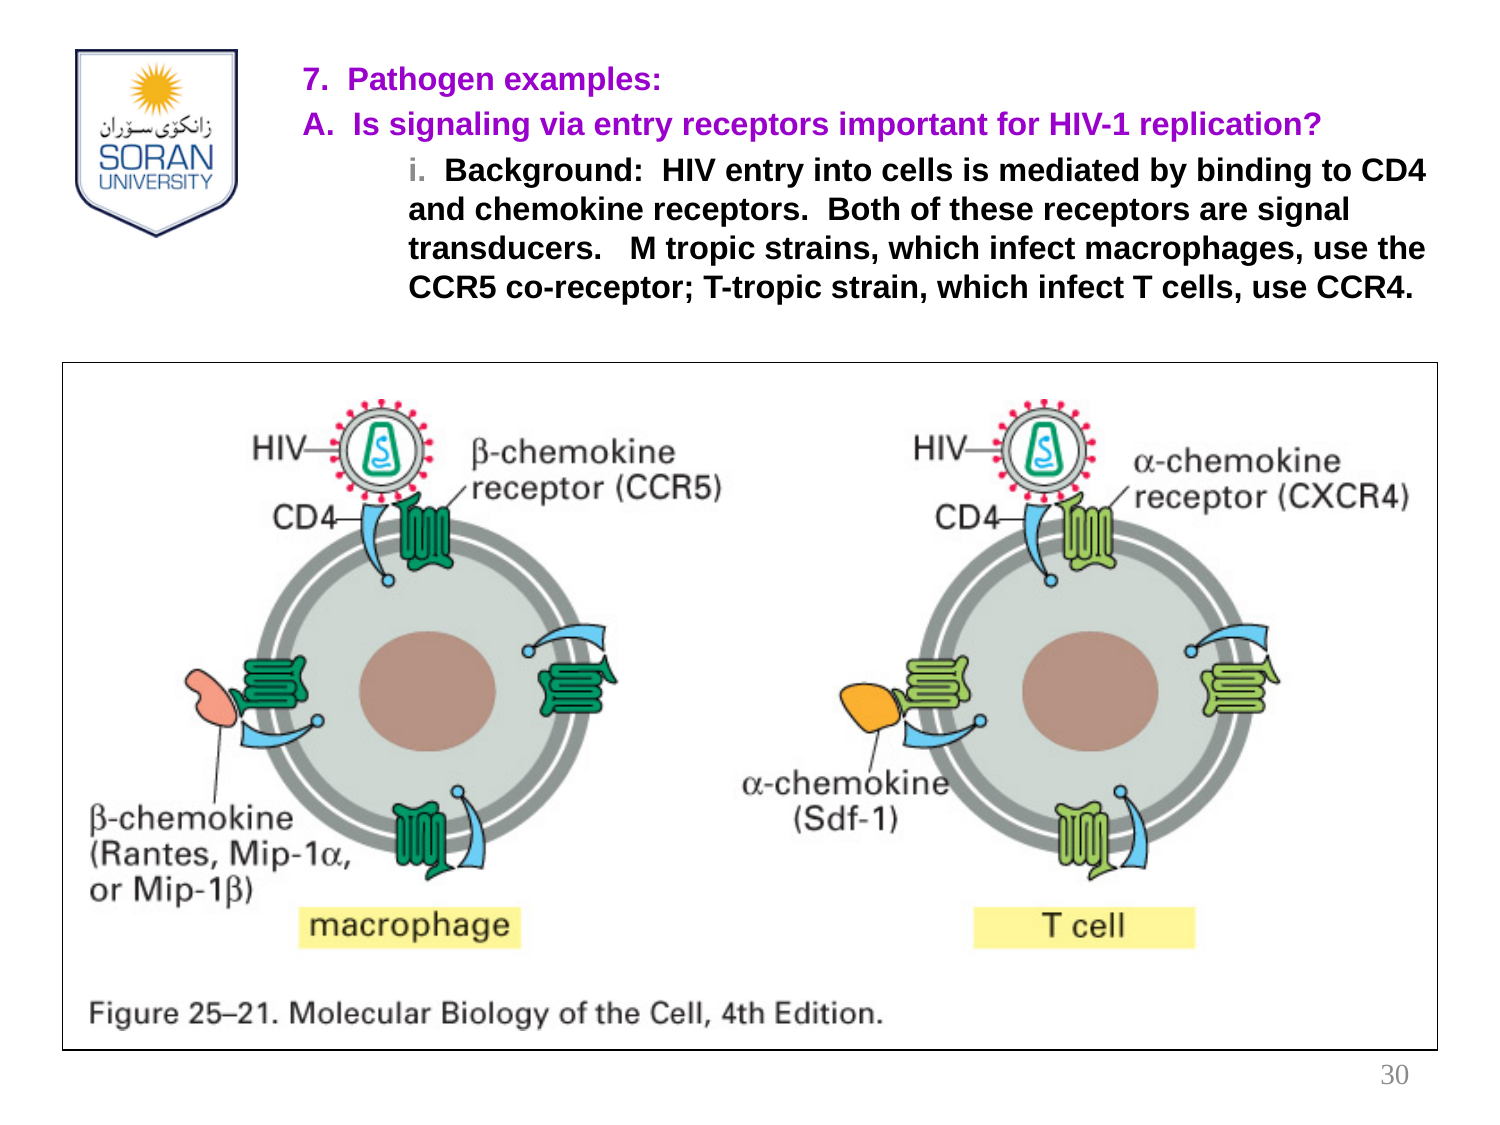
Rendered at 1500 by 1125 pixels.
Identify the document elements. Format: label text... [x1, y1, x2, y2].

subtitle 7. Pathogen examples: A. Is signaling via entry receptors important for HIV-1 replication? i. Background: HIV entry into cells is mediated by binding to CD4 and chemokine receptors. Both of these receptors are signal transducers. M tropic strains, which infect macrophages, use the CCR5 co-receptor; T-tropic strain, which infect T cells, use CCR4. [287, 50, 1463, 325]
text_box [62, 362, 1438, 1050]
picture [75, 49, 238, 238]
slide_number 30 [1074, 1050, 1425, 1103]
picture [88, 399, 1411, 1032]
